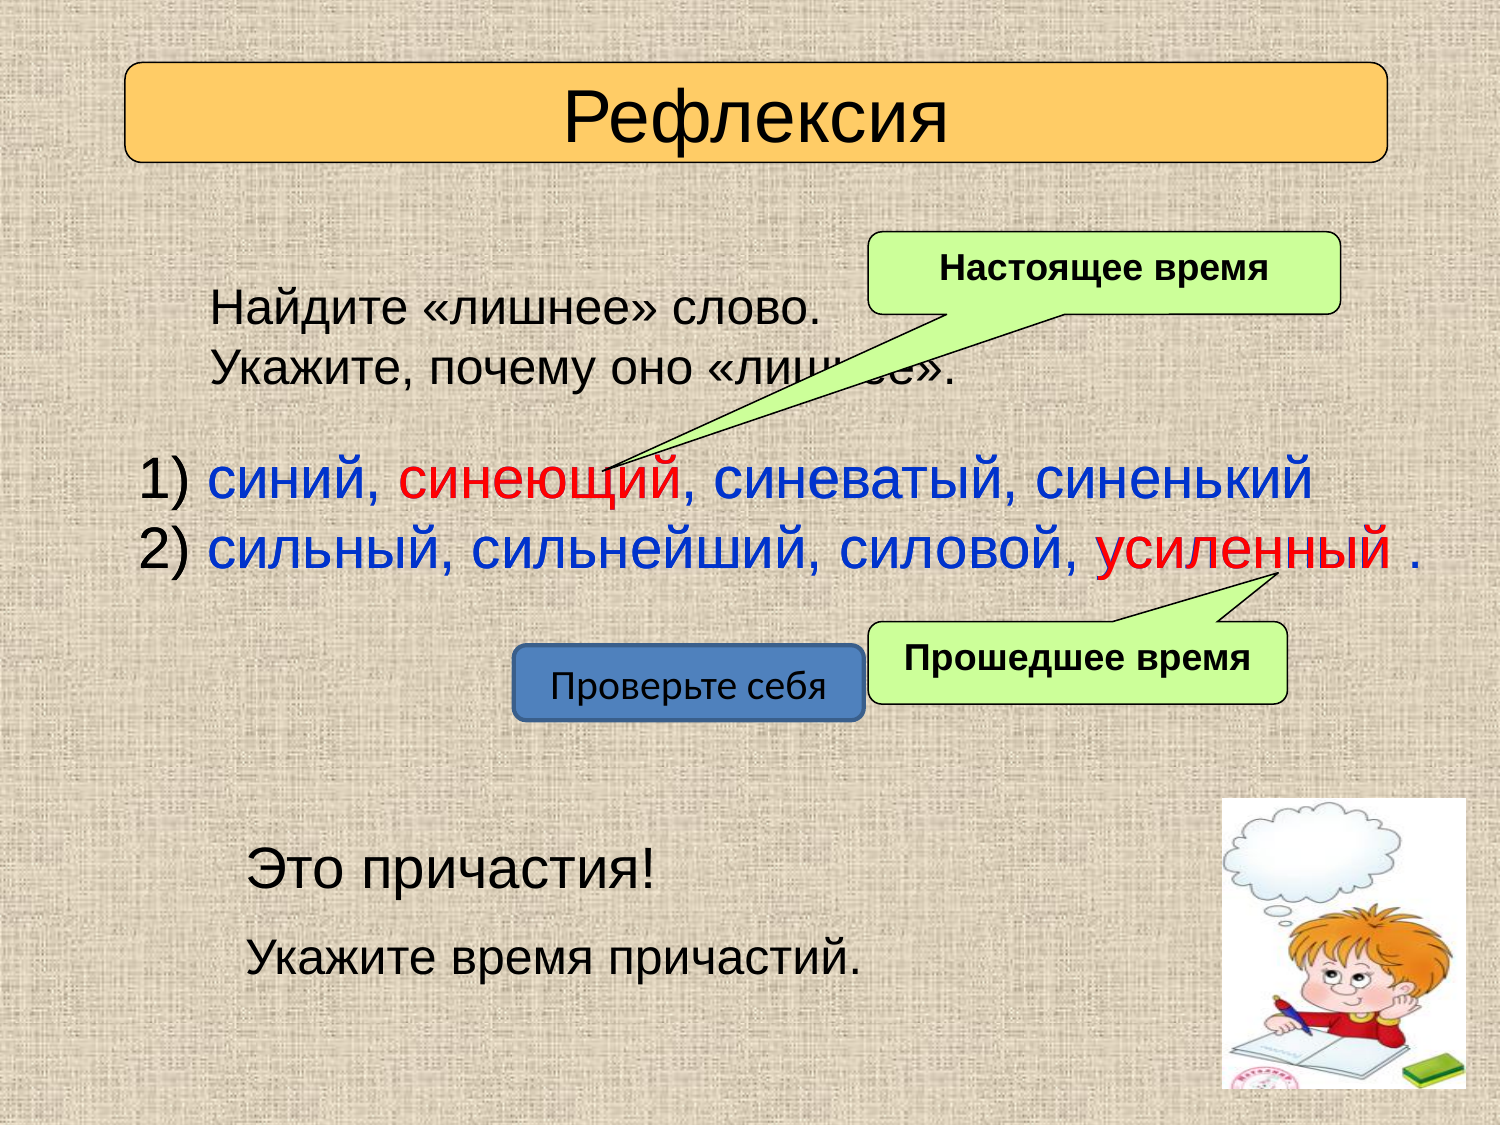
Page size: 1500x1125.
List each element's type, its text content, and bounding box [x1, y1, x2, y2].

text_box Рефлексия [124, 62, 1388, 163]
text_box Это причастия! [230, 822, 1093, 908]
text_box Прошедшее время [868, 572, 1288, 705]
text_box 1) синий, синеющий, синеватый, синенький 2) сильный, сильнейший, силовой, усиленный [123, 432, 1447, 588]
text_box Проверьте себя [511, 643, 866, 723]
text_box Настоящее время [601, 231, 1341, 472]
text_box Укажите время причастий. [230, 916, 1093, 992]
picture [0, 0, 1500, 1125]
text_box Найдите «лишнее» слово. Укажите, почему оно «лишнее». [810, 314, 1333, 402]
text_box Найдите «лишнее» слово. Укажите, почему оно «лишнее». [194, 267, 943, 402]
